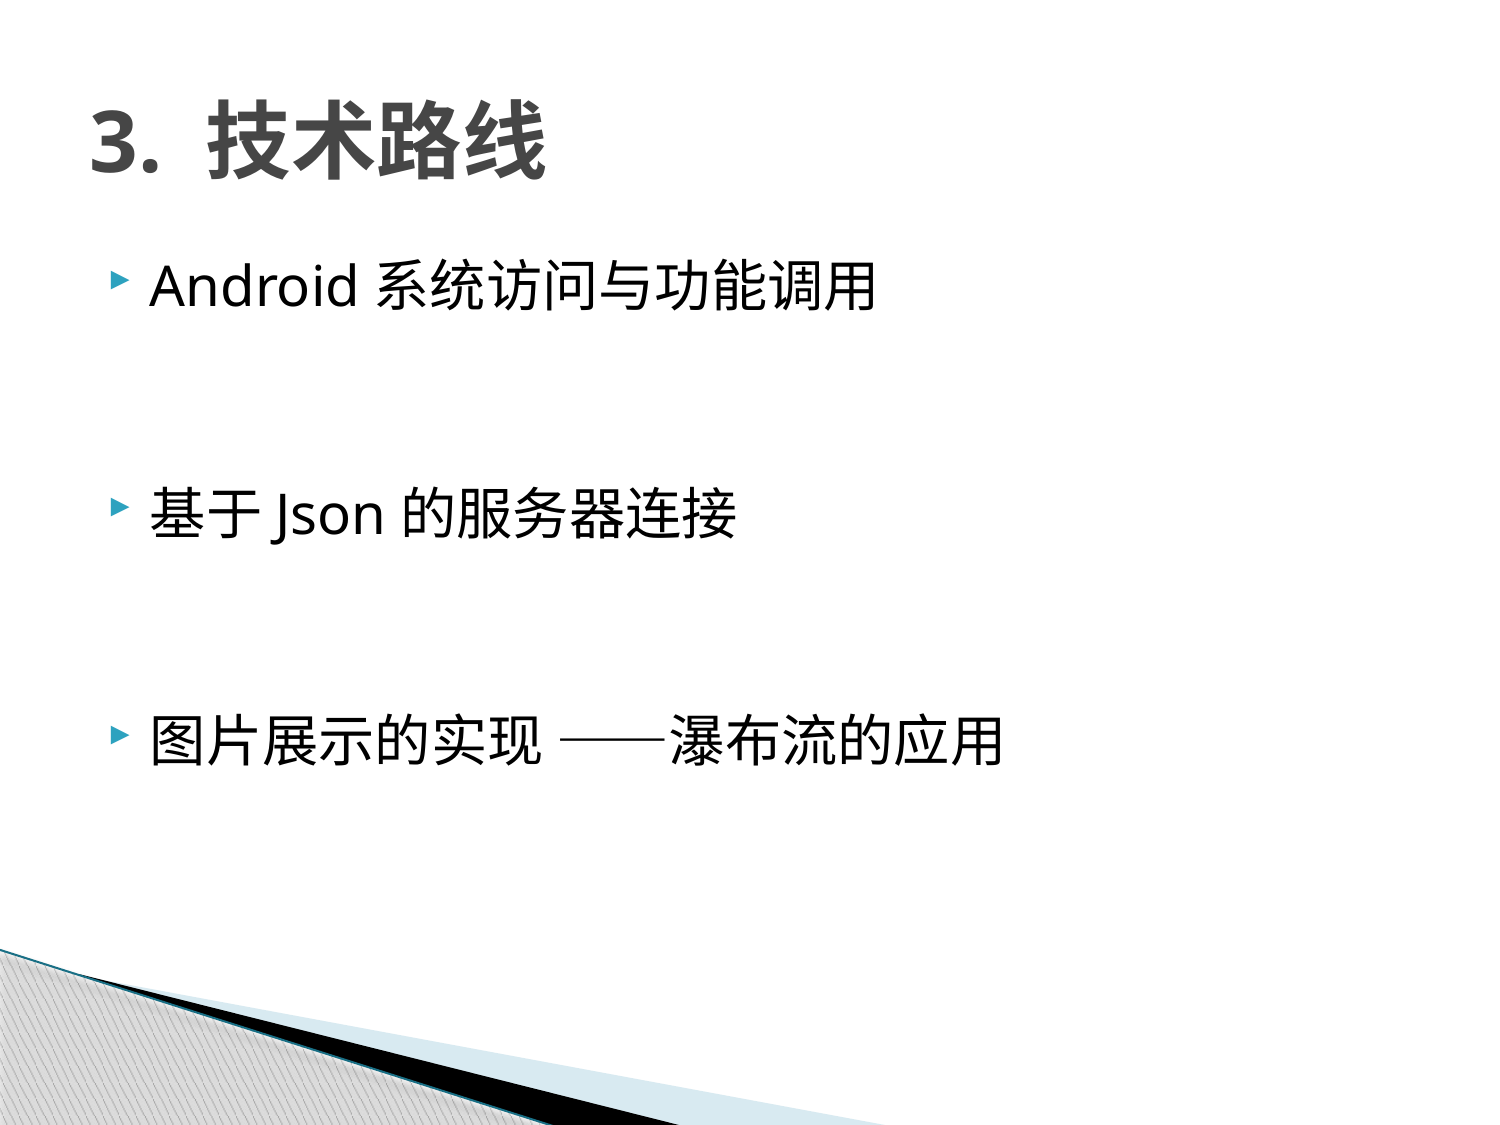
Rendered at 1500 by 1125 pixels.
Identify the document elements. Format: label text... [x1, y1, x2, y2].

list Android系统访问与功能调用 基于Json的服务器连接 图片展示的实现 ——瀑布流的应用 [75, 243, 1425, 986]
title 3. 技术路线 [75, 45, 1425, 233]
